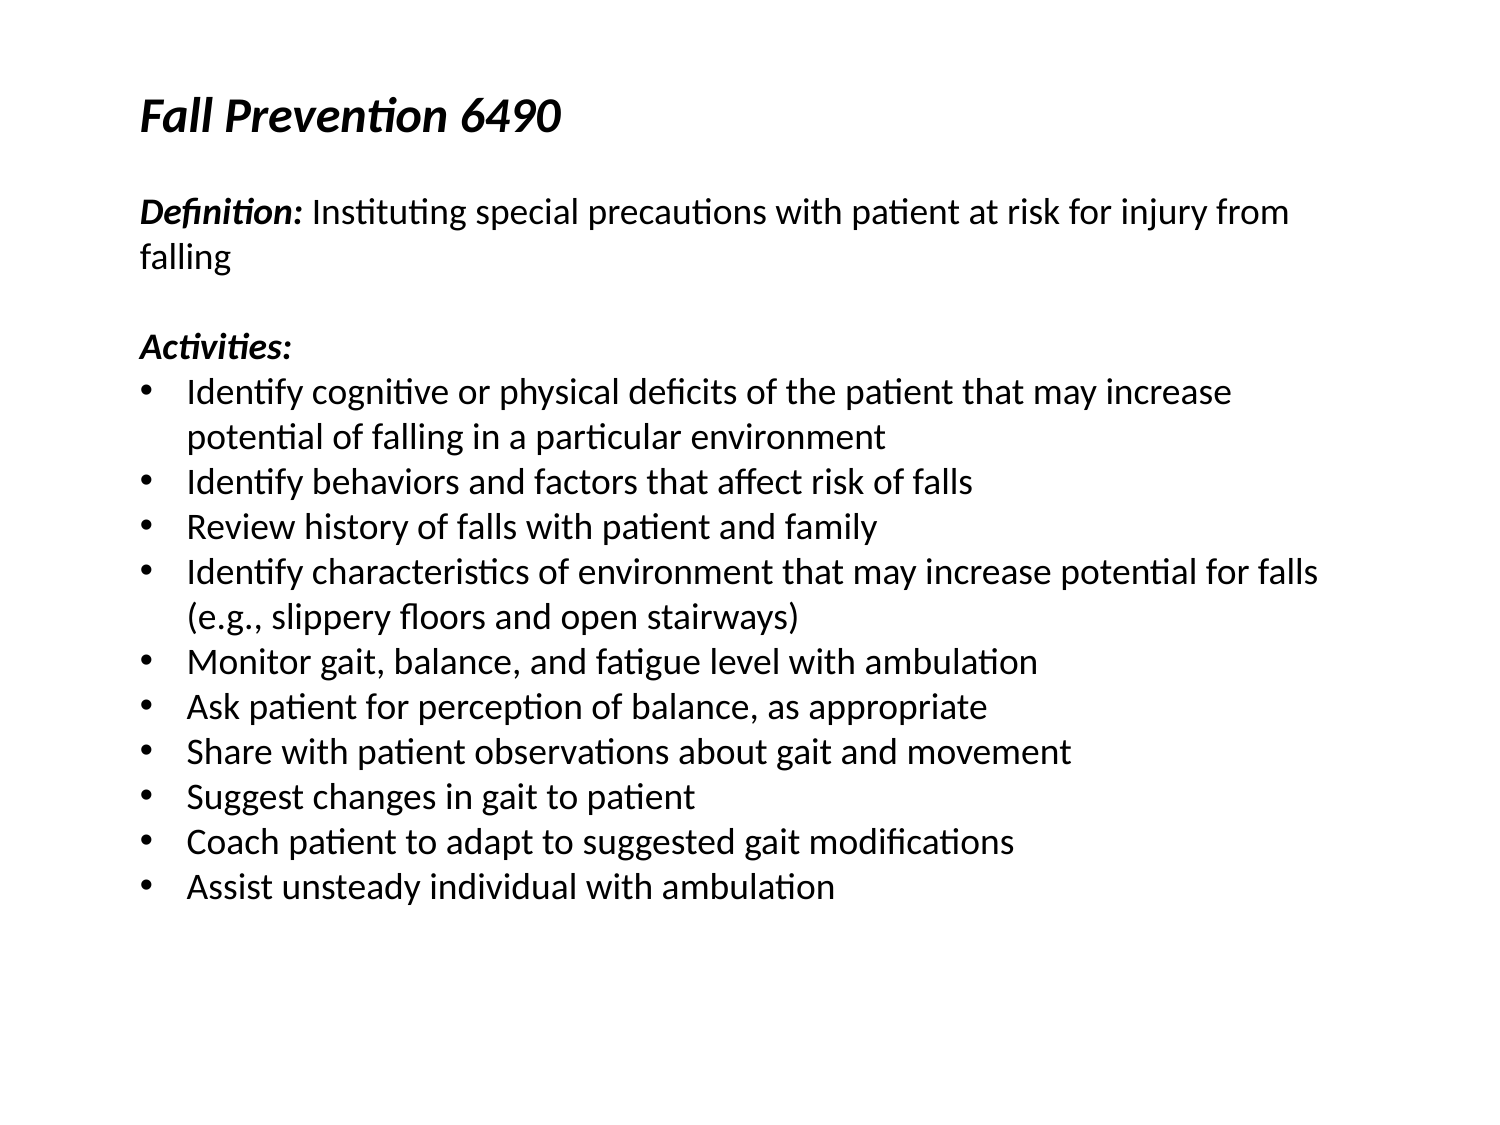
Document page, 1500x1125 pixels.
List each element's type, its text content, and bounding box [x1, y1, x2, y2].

text_box Fall Prevention 6490 Definition: Instituting special precautions with patient at risk for injury from falling Activities: Identify cognitive or physical deficits of the patient that may increase potential of falling in a particular environment Identify behaviors and factors that affect risk of falls Review history of falls with patient and family Identify characteristics of environment that may increase potential for falls (e.g., slippery floors and open stairways) Monitor gait, balance, and fatigue level with ambulation Ask patient for perception of balance, as appropriate Share with patient observations about gait and movement Suggest changes in gait to patient Coach patient to adapt to suggested gait modifications Assist unsteady individual with ambulation [124, 74, 1388, 915]
